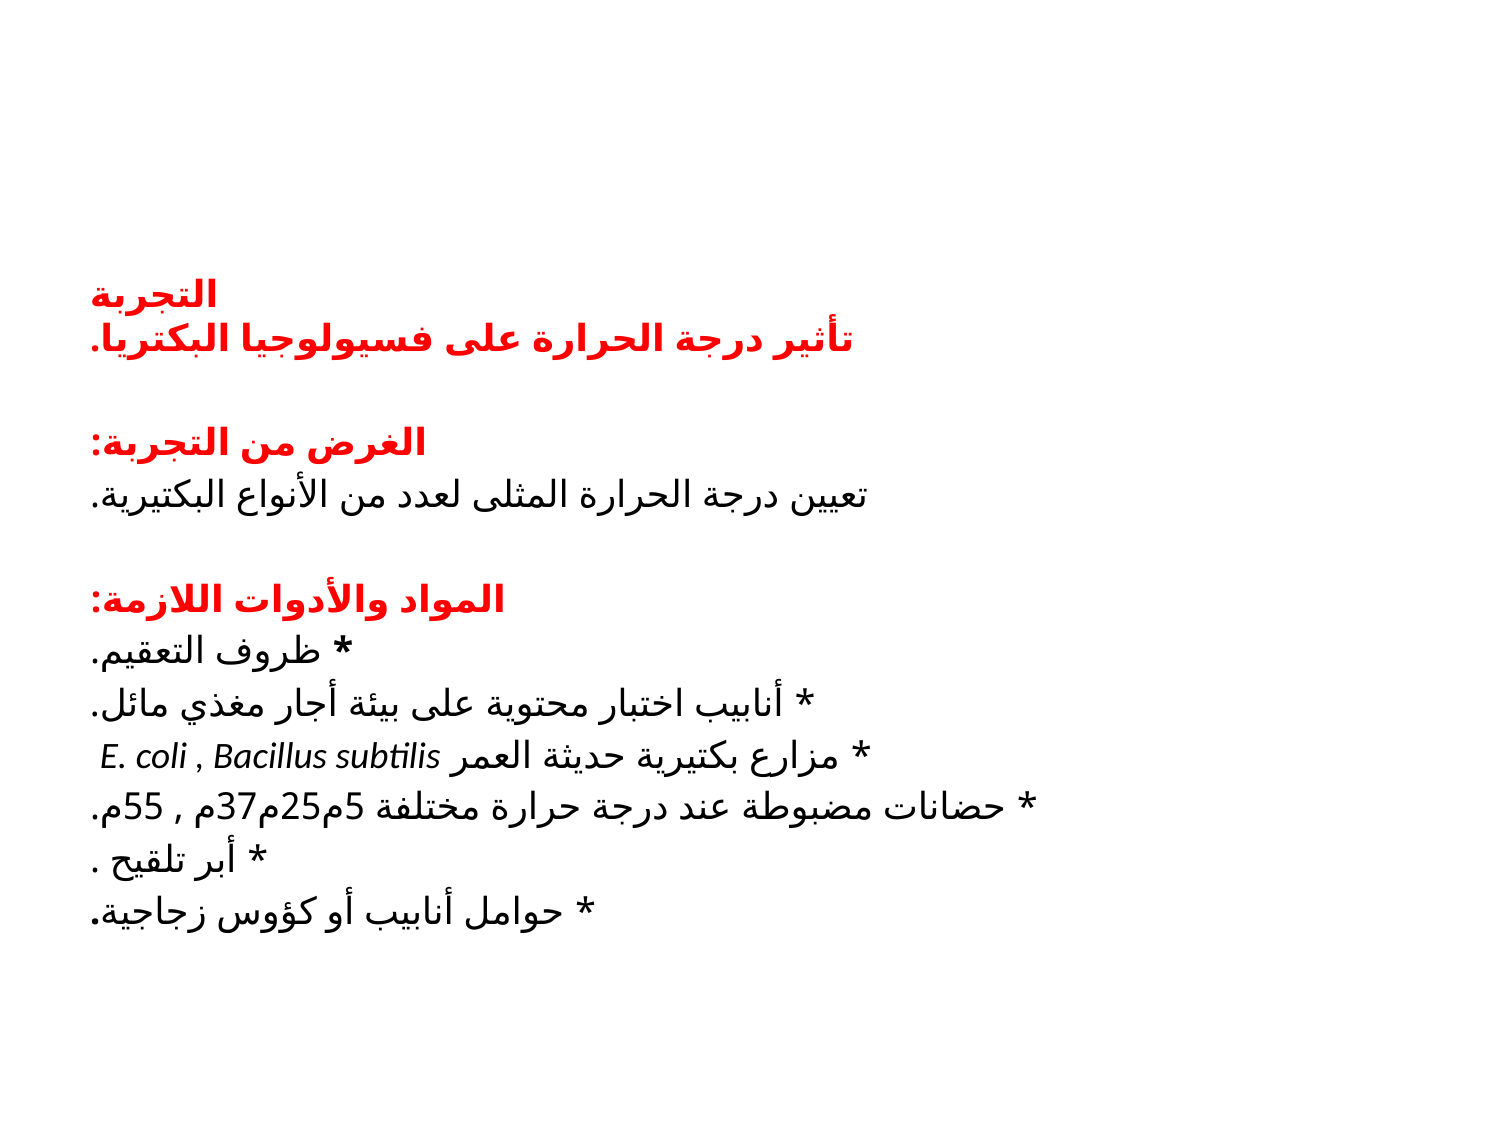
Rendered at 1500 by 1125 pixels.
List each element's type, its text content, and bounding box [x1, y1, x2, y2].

list التجربة تأثير درجة الحرارة على فسيولوجيا البكتريا. الغرض من التجربة: تعيين درجة الحرارة المثلى لعدد من الأنواع البكتيرية. المواد والأدوات اللازمة: * ظروف التعقيم. * أنابيب اختبار محتوية على بيئة أجار مغذي مائل. * مزارع بكتيرية حديثة العمر E. coli , Bacillus subtilis * حضانات مضبوطة عند درجة حرارة مختلفة 5م25م37م , 55م. * أبر تلقيح . * حوامل أنابيب أو كؤوس زجاجية. [75, 262, 1425, 1005]
